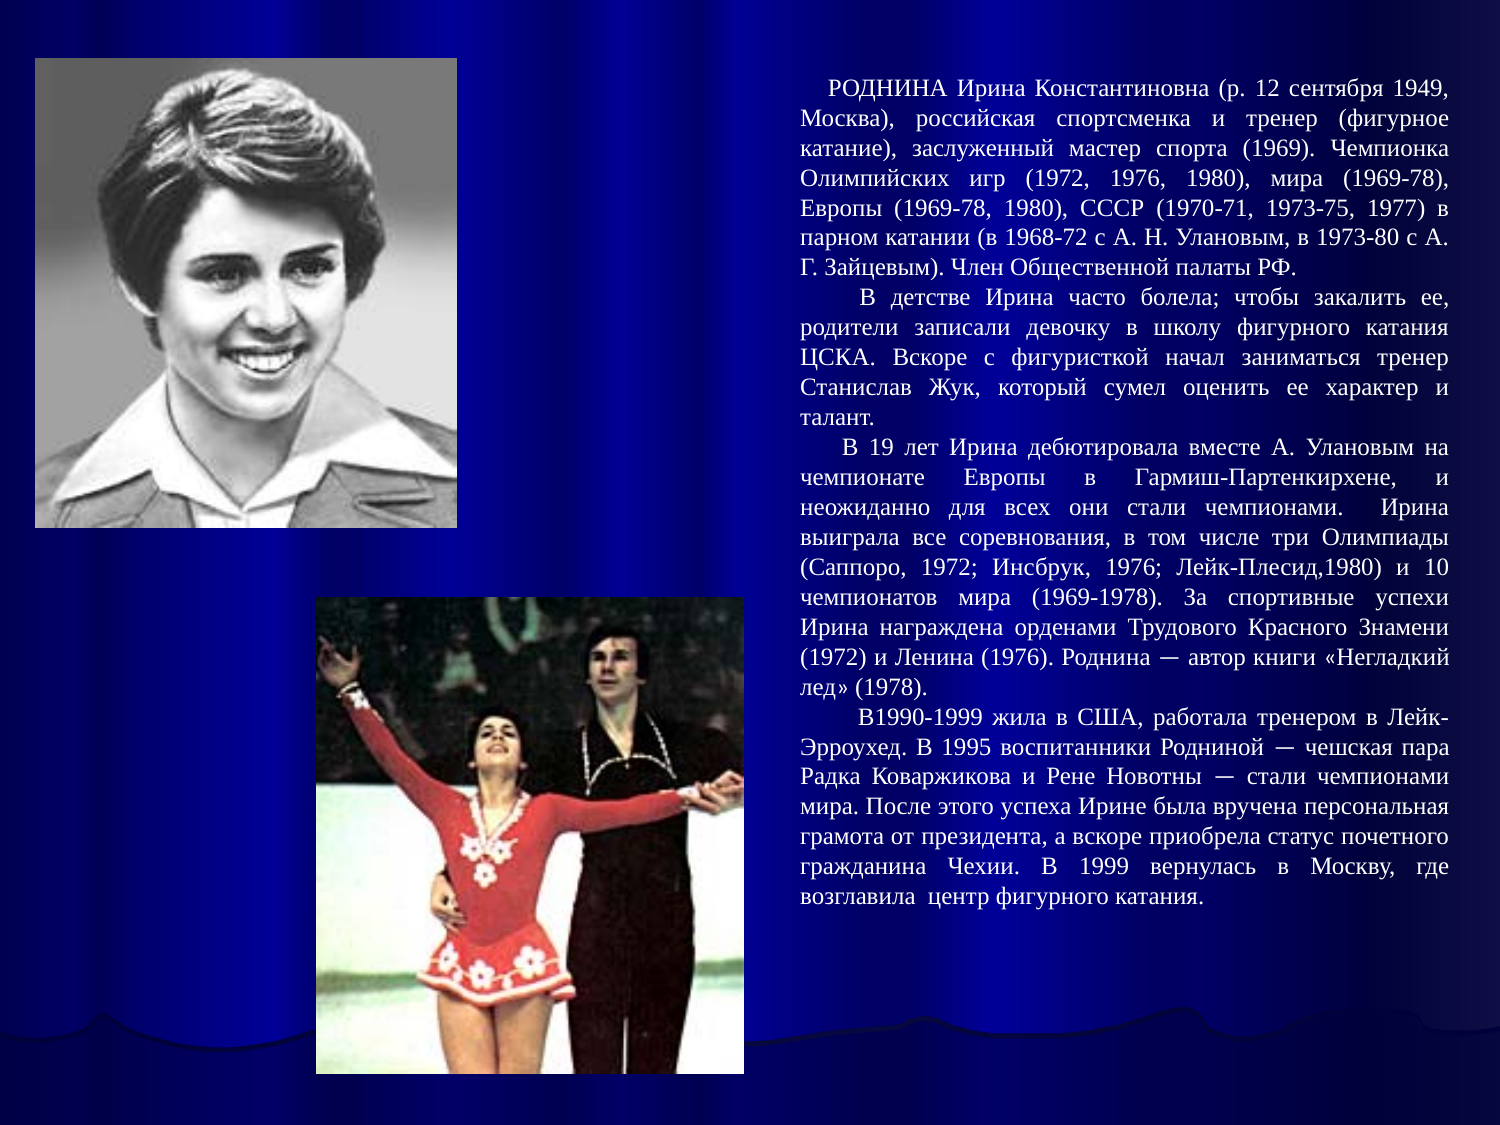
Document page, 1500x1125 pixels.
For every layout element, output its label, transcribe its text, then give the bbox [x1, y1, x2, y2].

picture [316, 597, 745, 1074]
text_box РОДНИНА Ирина Константиновна (р. 12 сентября 1949, Москва), российская спортсменка и тренер (фигурное катание), заслуженный мастер спорта (1969). Чемпионка Олимпийских игр (1972, 1976, 1980), мира (1969-78), Европы (1969-78, 1980), СССР (1970-71, 1973-75, 1977) в парном катании (в 1968-72 с А. Н. Улановым, в 1973-80 с А. Г. Зайцевым). Член Общественной палаты РФ. В детстве Ирина часто болела; чтобы закалить ее, родители записали девочку в школу фигурного катания ЦСКА. Вскоре с фигуристкой начал заниматься тренер Станислав Жук, который сумел оценить ее характер и талант. В 19 лет Ирина дебютировала вместе А. Улановым на чемпионате Европы в Гармиш-Партенкирхене, и неожиданно для всех они стали чемпионами. Ирина выиграла все соревнования, в том числе три Олимпиады (Саппоро, 1972; Инсбрук, 1976; Лейк-Плесид,1980) и 10 чемпионатов мира (1969-1978). За спортивные успехи Ирина награждена орденами Трудового Красного Знамени (1972) и Ленина (1976). Роднина — автор книги «Негладкий лед» (1978). В1990-1999 жила в США, работала тренером в Лейк-Эрроухед. В 1995 воспитанники Родниной — чешская пара Радка Коваржикова и Рене Новотны — стали чемпионами мира. После этого успеха Ирине была вручена персональная грамота от президента, а вскоре приобрела статус почетного гражданина Чехии. В 1999 вернулась в Москву, где возглавила центр фигурного катания. [785, 63, 1465, 947]
picture [34, 58, 457, 528]
